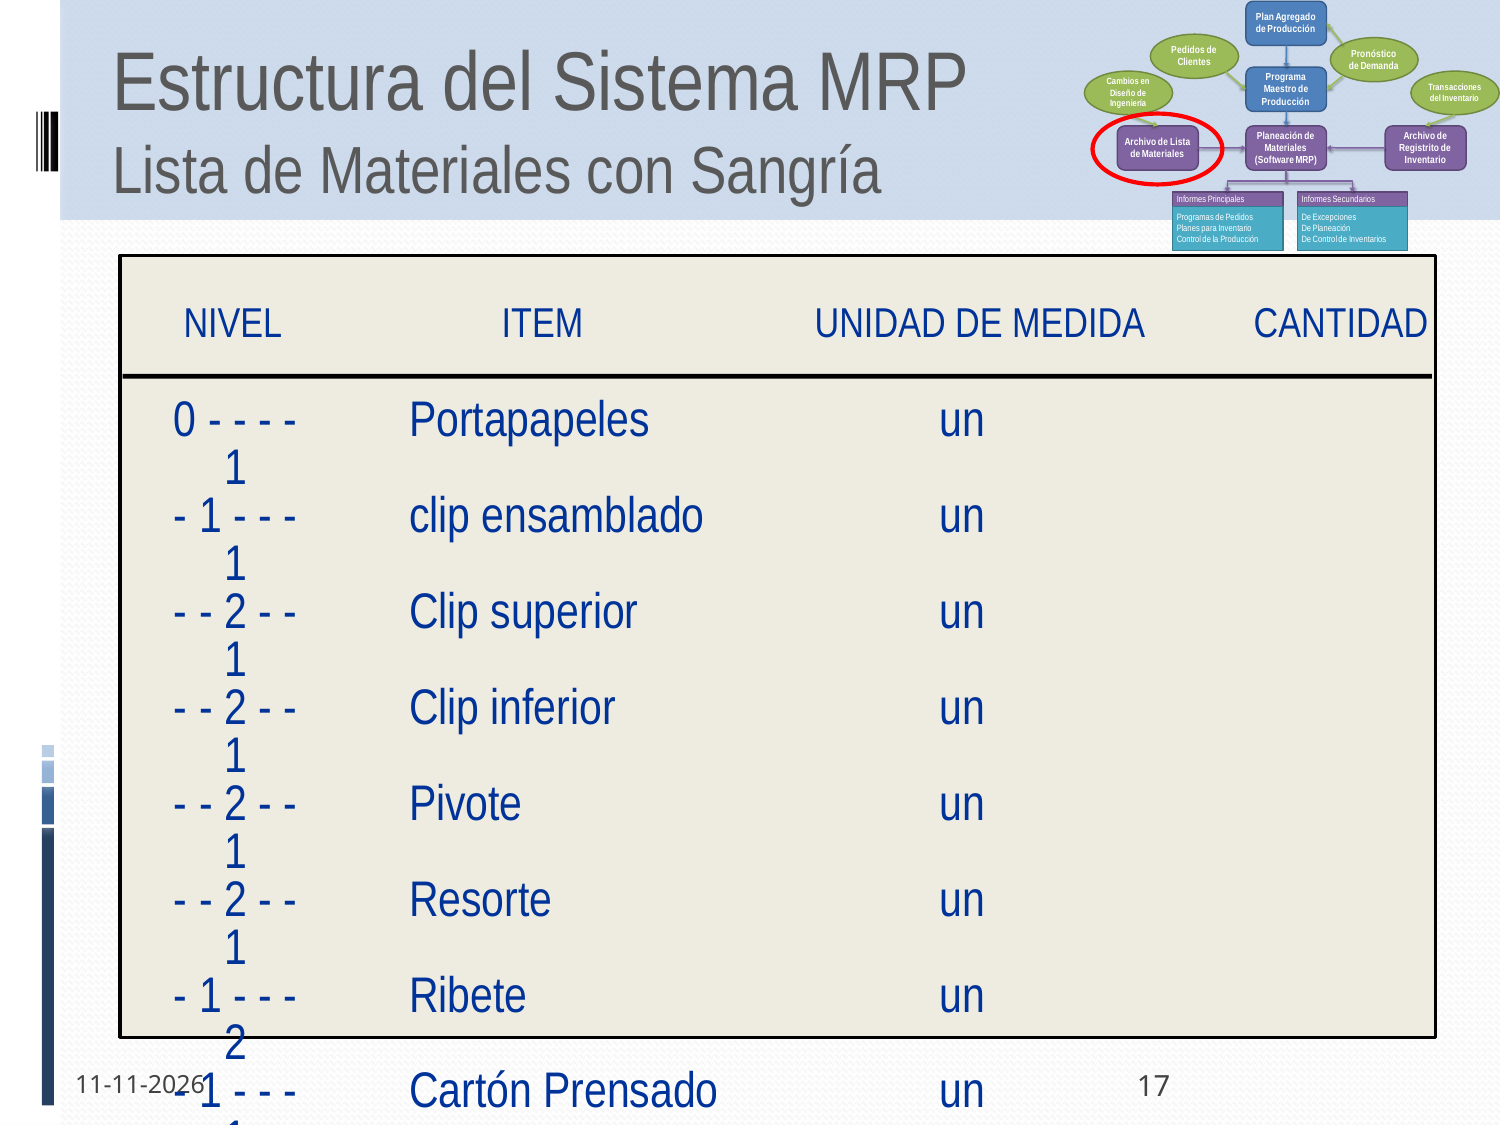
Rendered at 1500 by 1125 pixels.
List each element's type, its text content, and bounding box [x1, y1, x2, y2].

slide_number 17 [1045, 1046, 1171, 1107]
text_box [111, 298, 1451, 795]
text_box [1076, 253, 1437, 264]
text_box [118, 253, 1437, 298]
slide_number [75, 1042, 243, 1103]
picture [1082, 0, 1500, 252]
text_box [118, 806, 1437, 1039]
title Estructura del Sistema MRP Lista de Materiales con Sangría [111, 18, 1075, 207]
